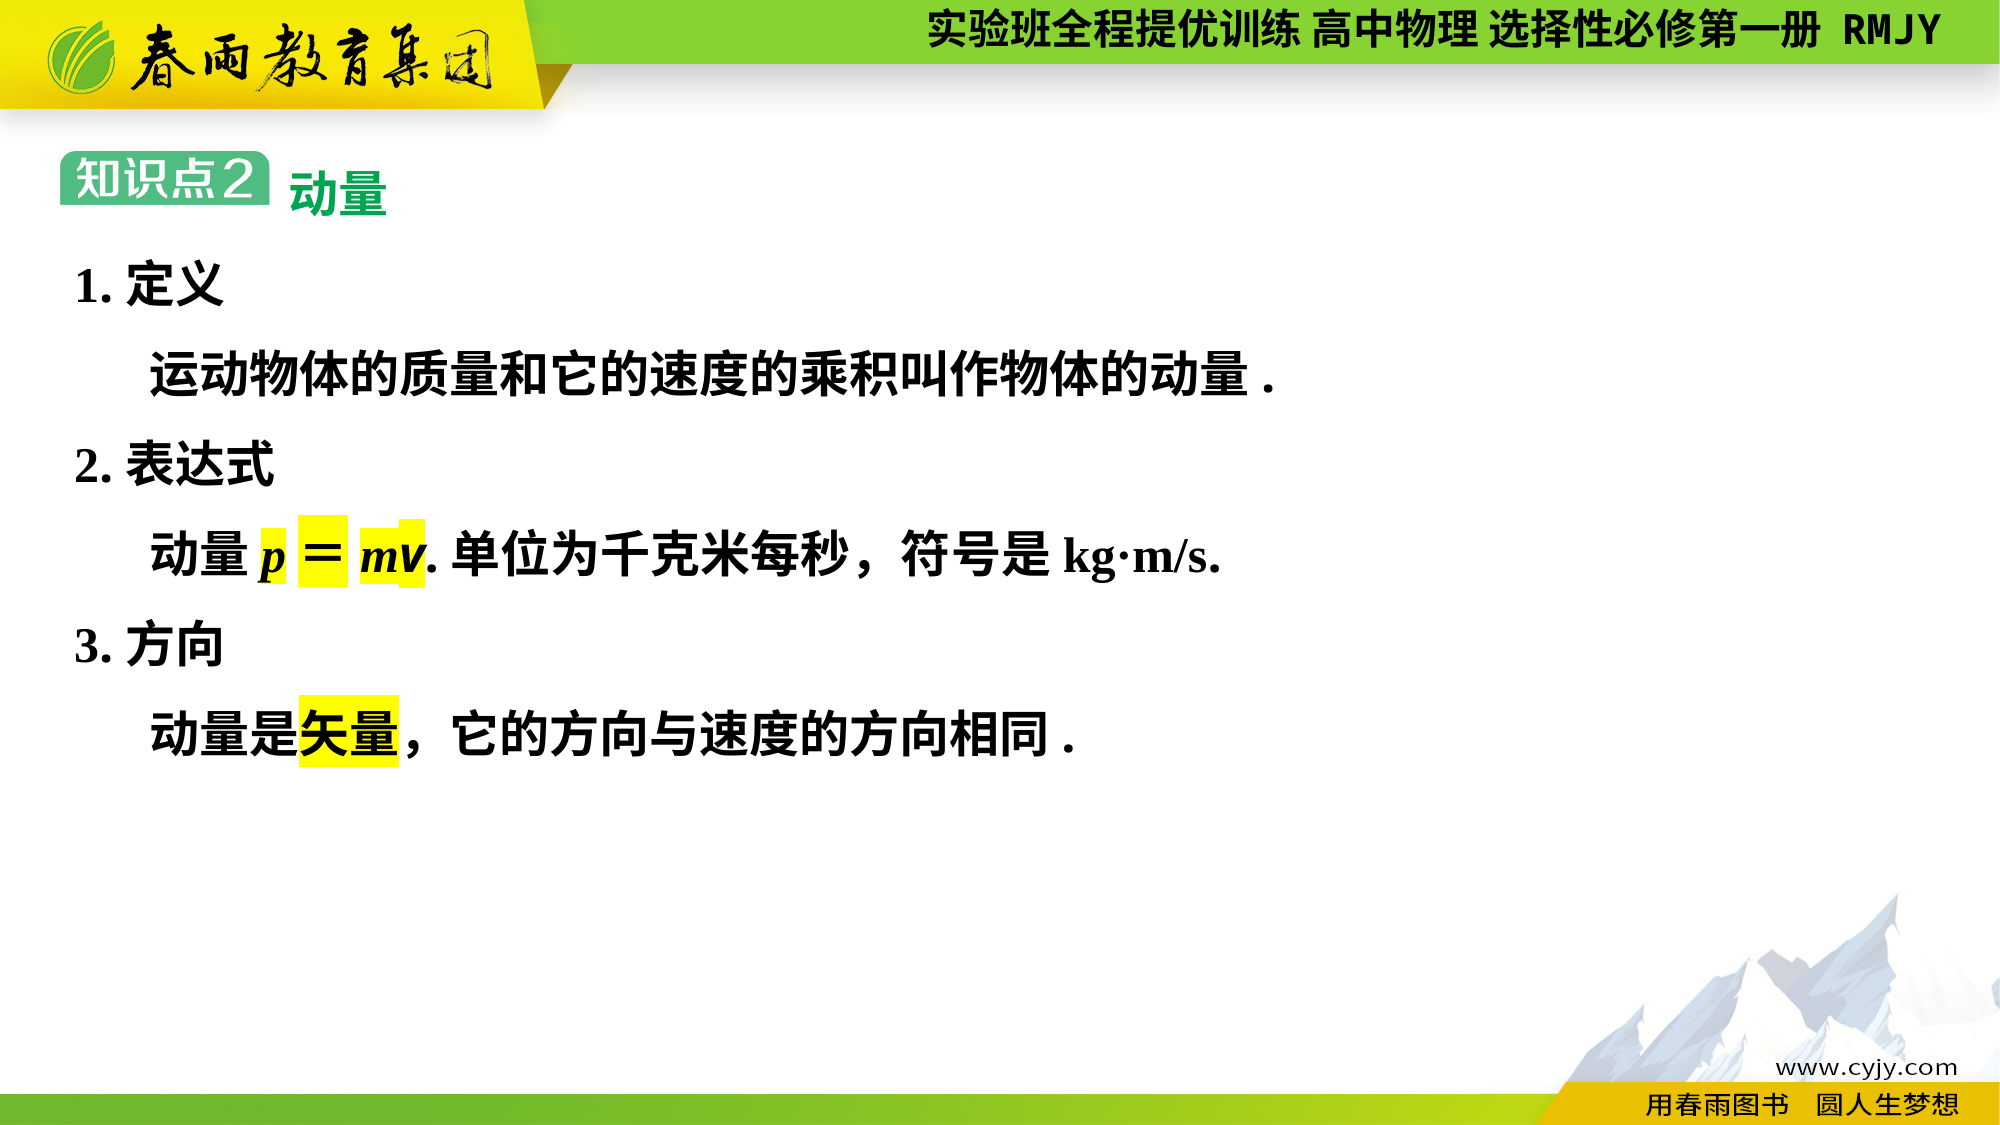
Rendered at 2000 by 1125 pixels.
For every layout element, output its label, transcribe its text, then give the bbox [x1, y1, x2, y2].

picture [0, 0, 2000, 1125]
text_box 动量 1.定义 运动物体的质量和它的速度的乘积叫作物体的动量. 2.表达式 动量p＝mv.单位为千克米每秒，符号是kg·m/s. 3.方向 动量是矢量，它的方向与速度的方向相同. [59, 125, 1944, 771]
